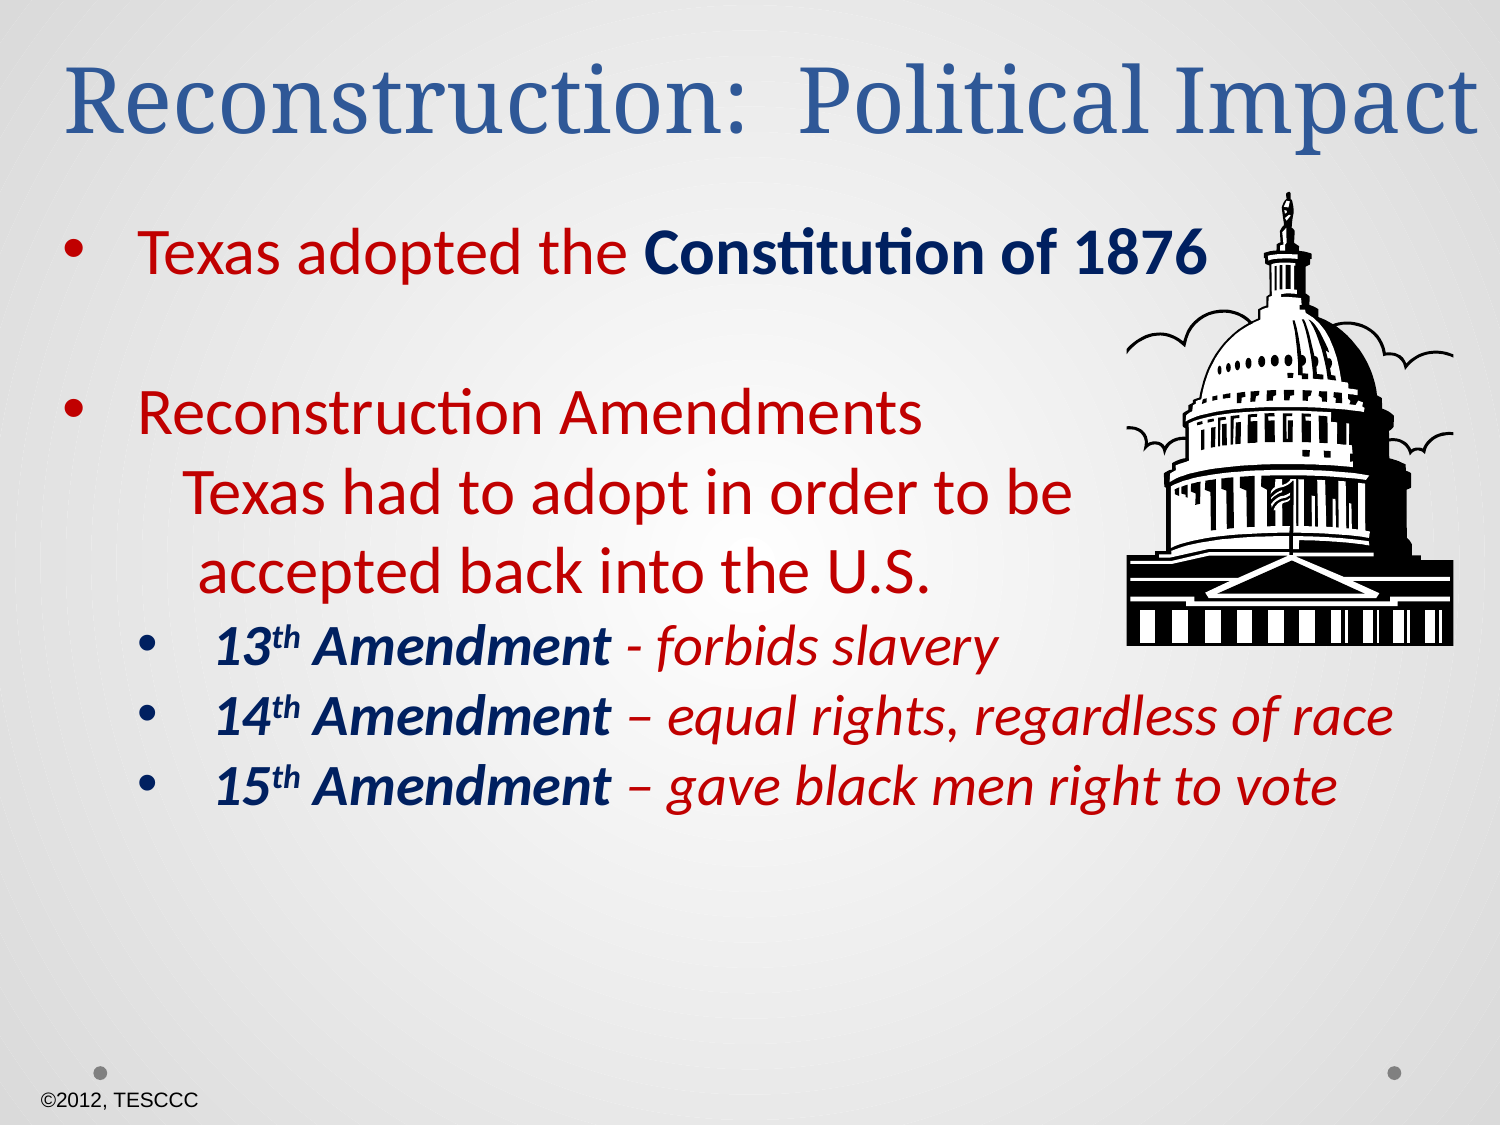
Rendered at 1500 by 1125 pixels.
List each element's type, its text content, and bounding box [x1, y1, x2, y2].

text_box Texas adopted the Constitution of 1876 Reconstruction Amendments Texas had to adopt in order to be accepted back into the U.S. 13th Amendment - forbids slavery 14th Amendment – equal rights, regardless of race 15th Amendment – gave black men right to vote [47, 200, 1450, 905]
picture [1126, 190, 1454, 646]
title Reconstruction: Political Impact [47, 12, 1498, 159]
text_box ©2012, TESCCC [26, 1079, 364, 1119]
